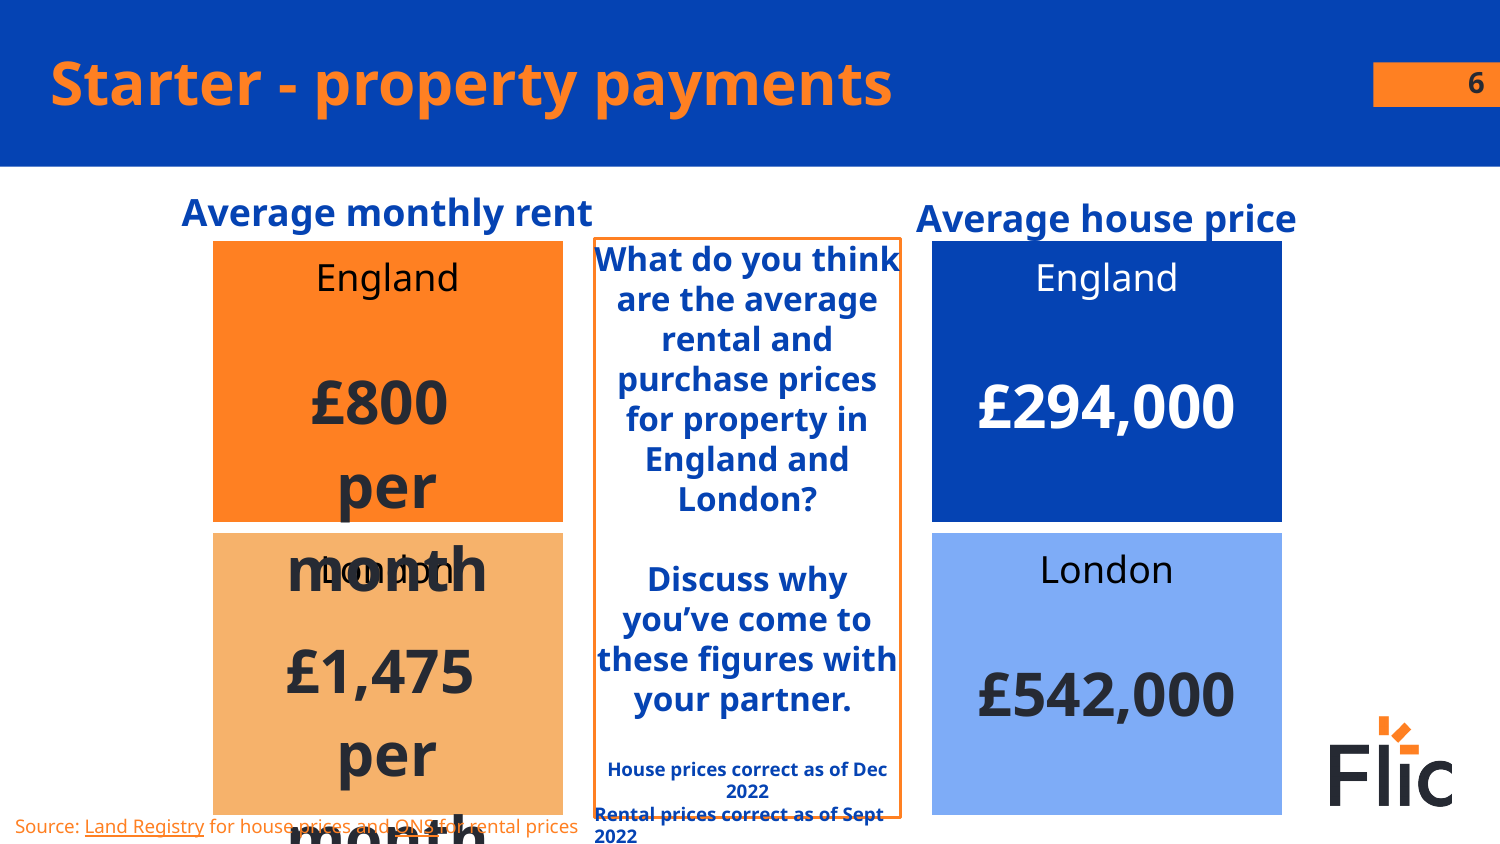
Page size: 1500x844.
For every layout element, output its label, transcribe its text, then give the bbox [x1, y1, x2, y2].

text_box England [929, 293, 1285, 525]
title Starter - property payments [35, 38, 971, 124]
text_box £294,000 [958, 357, 1256, 462]
text_box London [210, 531, 566, 801]
text_box Average house price [885, 188, 1329, 293]
text_box Average monthly rent [180, 181, 595, 286]
text_box £800 per month [239, 353, 536, 458]
picture [1330, 716, 1452, 807]
text_box What do you think are the average rental and purchase prices for property in England and London? Discuss why you’ve come to these figures with your partner. House prices correct as of Dec 2022 Rental prices correct as of Sept 2022 [594, 238, 901, 818]
text_box London [929, 531, 1285, 818]
text_box £542,000 [958, 644, 1256, 749]
text_box England [210, 238, 566, 525]
slide_number 6 [1410, 49, 1500, 115]
text_box £1,475 per month [239, 622, 536, 727]
text_box Source: Land Registry for house prices and ONS for rental prices [0, 801, 892, 844]
